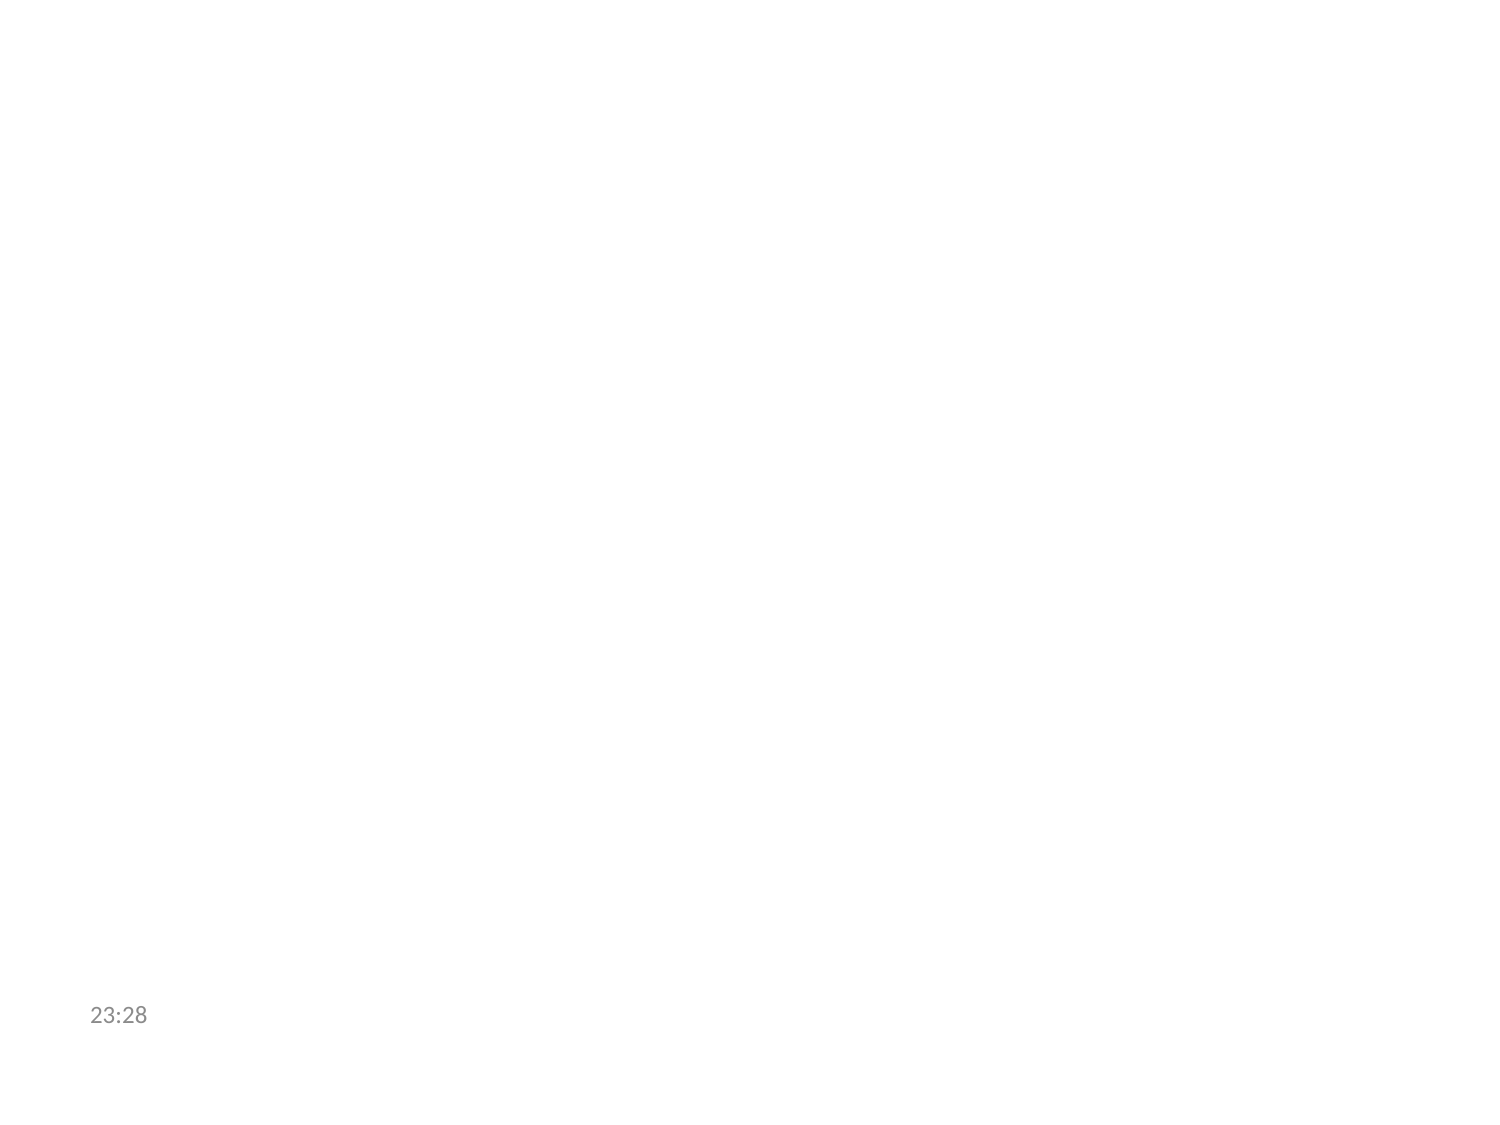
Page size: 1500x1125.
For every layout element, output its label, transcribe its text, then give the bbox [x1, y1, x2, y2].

text_box 15:35 [75, 983, 425, 1044]
